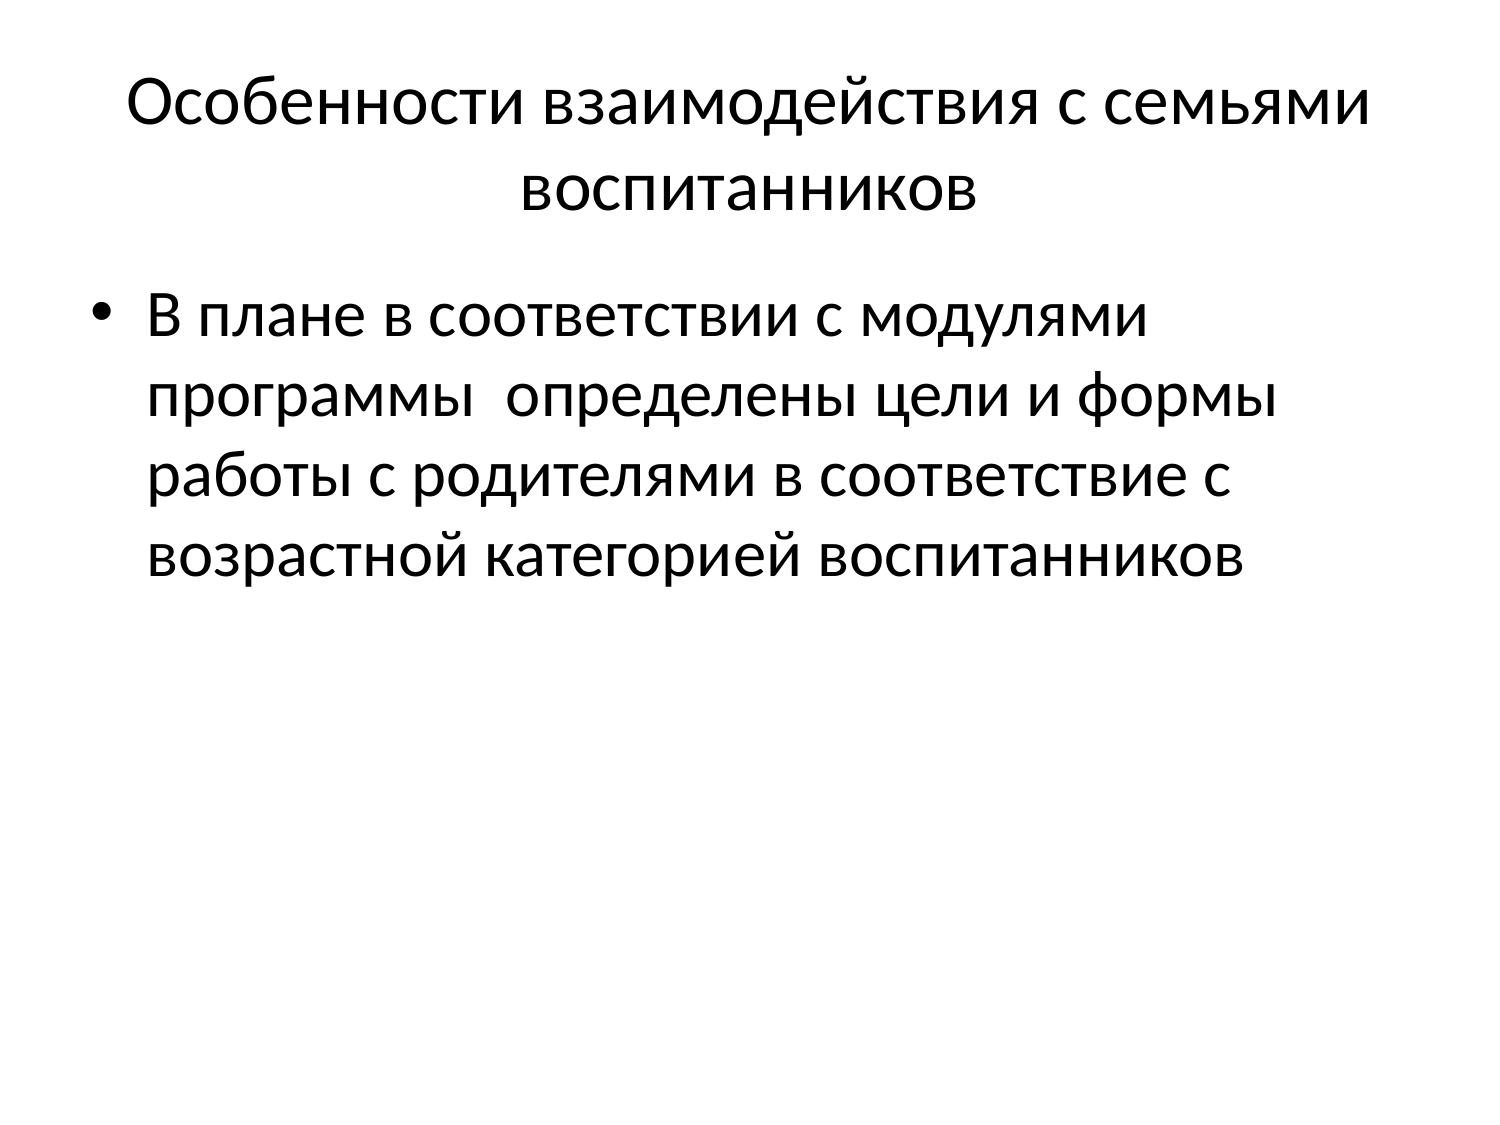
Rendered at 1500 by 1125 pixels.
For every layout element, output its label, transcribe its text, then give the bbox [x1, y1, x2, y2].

title Особенности взаимодействия с семьями воспитанников [75, 45, 1425, 233]
list В плане в соответствии с модулями программы определены цели и формы работы с родителями в соответствие с возрастной категорией воспитанников [75, 262, 1425, 1005]
